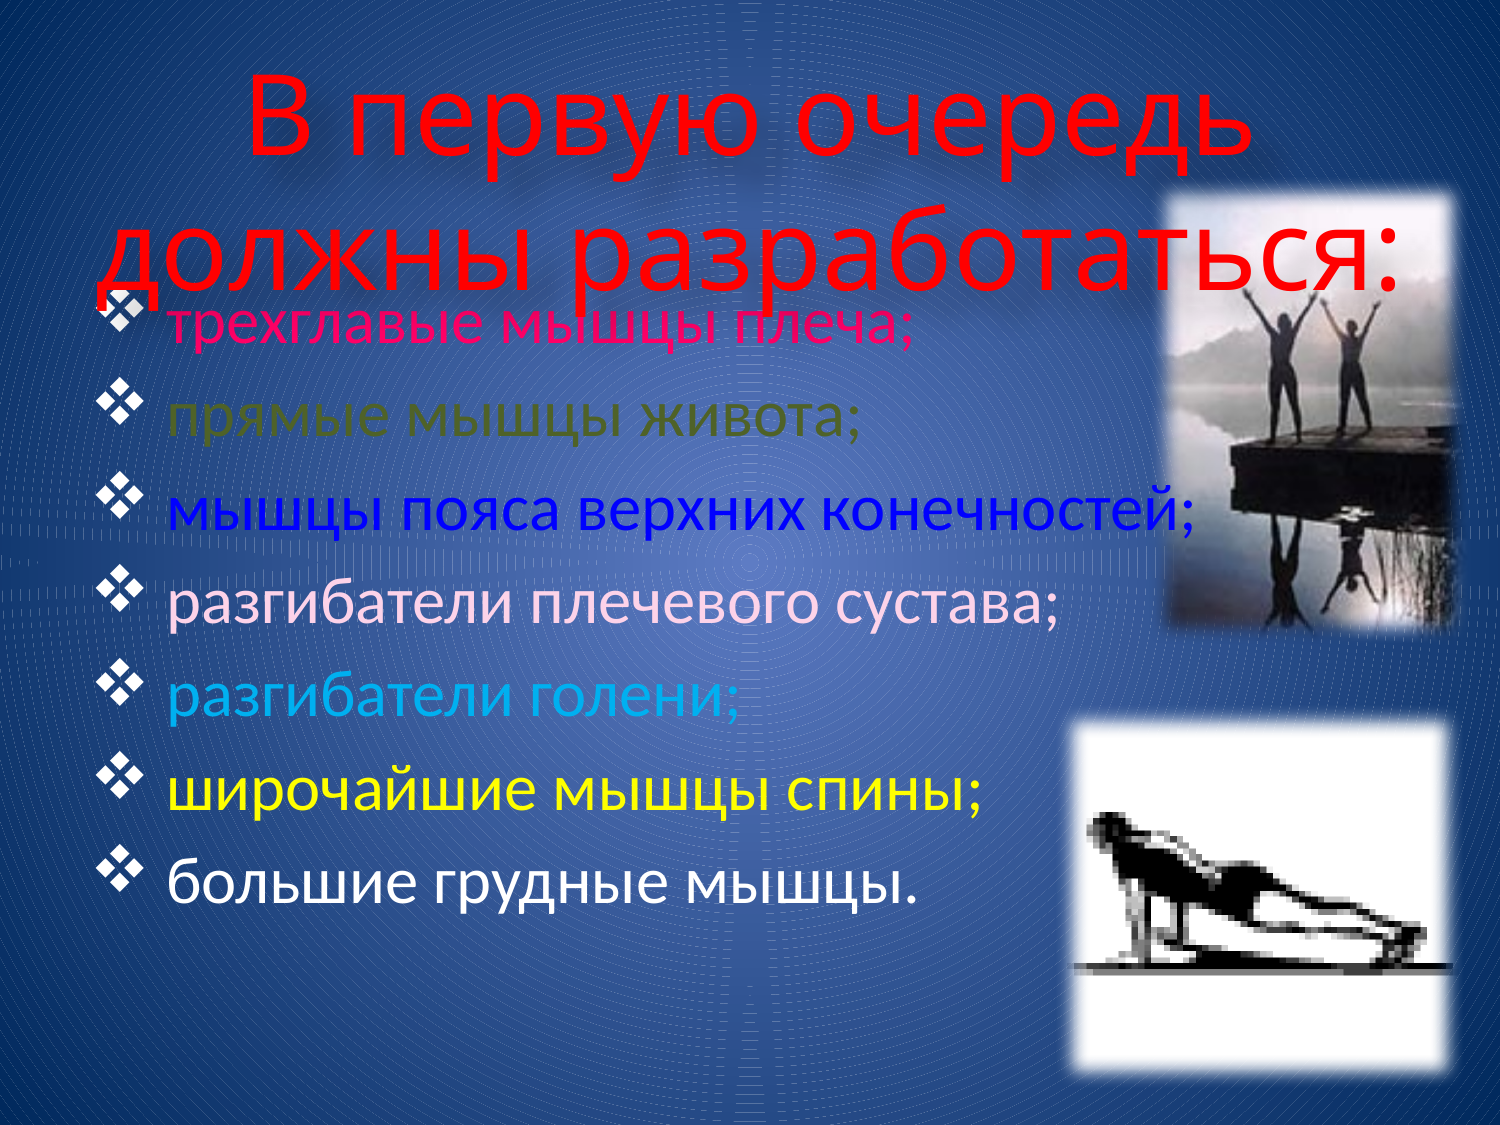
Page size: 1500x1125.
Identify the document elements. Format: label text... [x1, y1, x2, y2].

list трехглавые мышцы плеча; прямые мышцы живота; мышцы пояса верхних конечностей; разгибатели плечевого сустава; разгибатели голени; широчайшие мышцы спины; большие грудные мышцы. [75, 364, 1425, 1005]
picture [1054, 702, 1466, 1090]
text_box В первую очередь должны разработаться: [23, 35, 1477, 321]
picture [1148, 175, 1470, 645]
